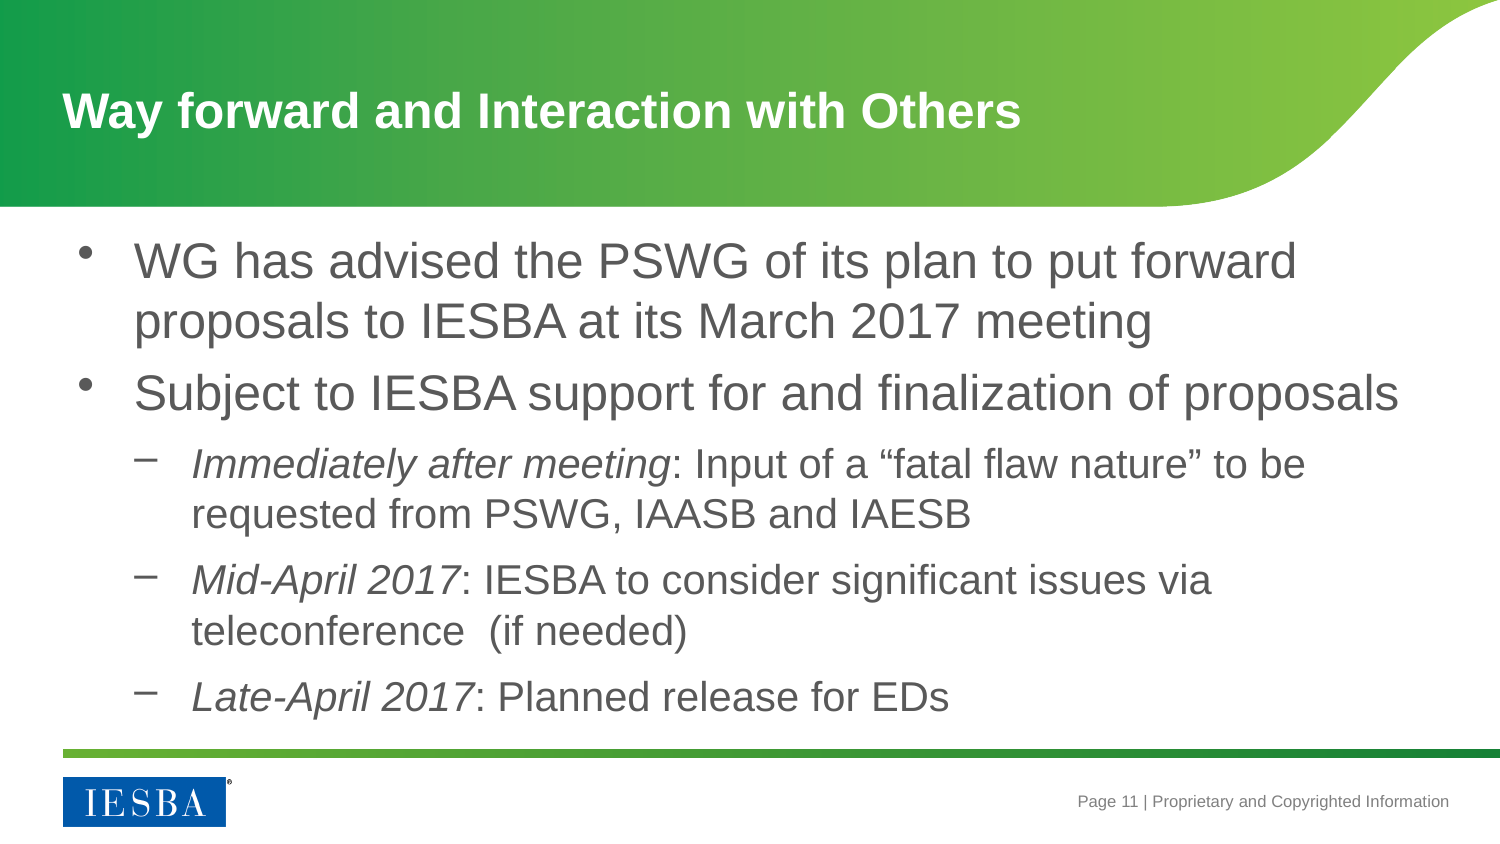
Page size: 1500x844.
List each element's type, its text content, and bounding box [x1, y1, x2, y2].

title Way forward and Interaction with Others [62, 75, 1300, 142]
picture [63, 777, 232, 827]
list WG has advised the PSWG of its plan to put forward proposals to IESBA at its March 2017 meeting Subject to IESBA support for and finalization of proposals Immediately after meeting: Input of a “fatal flaw nature” to be requested from PSWG, IAASB and IAESB Mid-April 2017: IESBA to consider significant issues via teleconference (if needed) Late-April 2017: Planned release for EDs [62, 220, 1475, 747]
picture [0, 0, 1500, 207]
